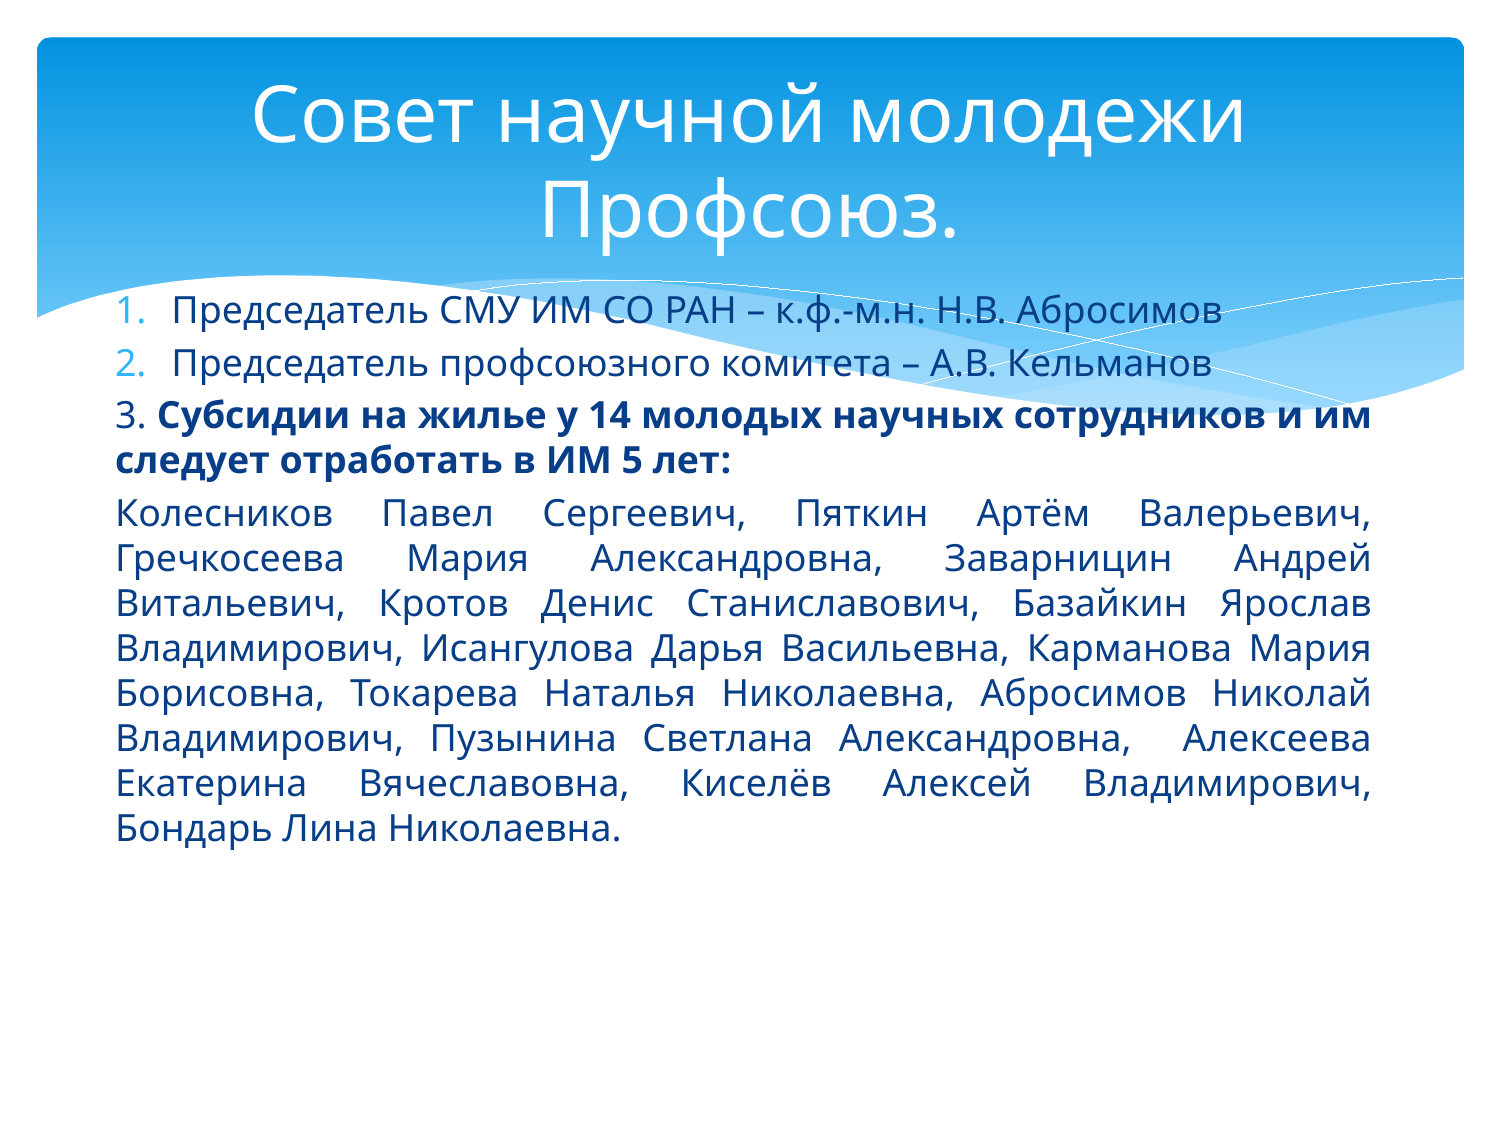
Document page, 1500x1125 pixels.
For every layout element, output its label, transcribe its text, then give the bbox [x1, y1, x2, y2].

list Председатель СМУ ИМ СО РАН – к.ф.-м.н. Н.В. Абросимов Председатель профсоюзного комитета – А.В. Кельманов 3. Субсидии на жилье у 14 молодых научных сотрудников и им следует отработать в ИМ 5 лет: Колесников Павел Сергеевич, Пяткин Артём Валерьевич, Гречкосеева Мария Александровна, Заварницин Андрей Витальевич, Кротов Денис Станиславович, Базайкин Ярослав Владимирович, Исангулова Дарья Васильевна, Карманова Мария Борисовна, Токарева Наталья Николаевна, Абросимов Николай Владимирович, Пузынина Светлана Александровна, Алексеева Екатерина Вячеславовна, Киселёв Алексей Владимирович, Бондарь Лина Николаевна. [100, 278, 1388, 1059]
title Совет научной молодежи Профсоюз. [75, 55, 1425, 261]
